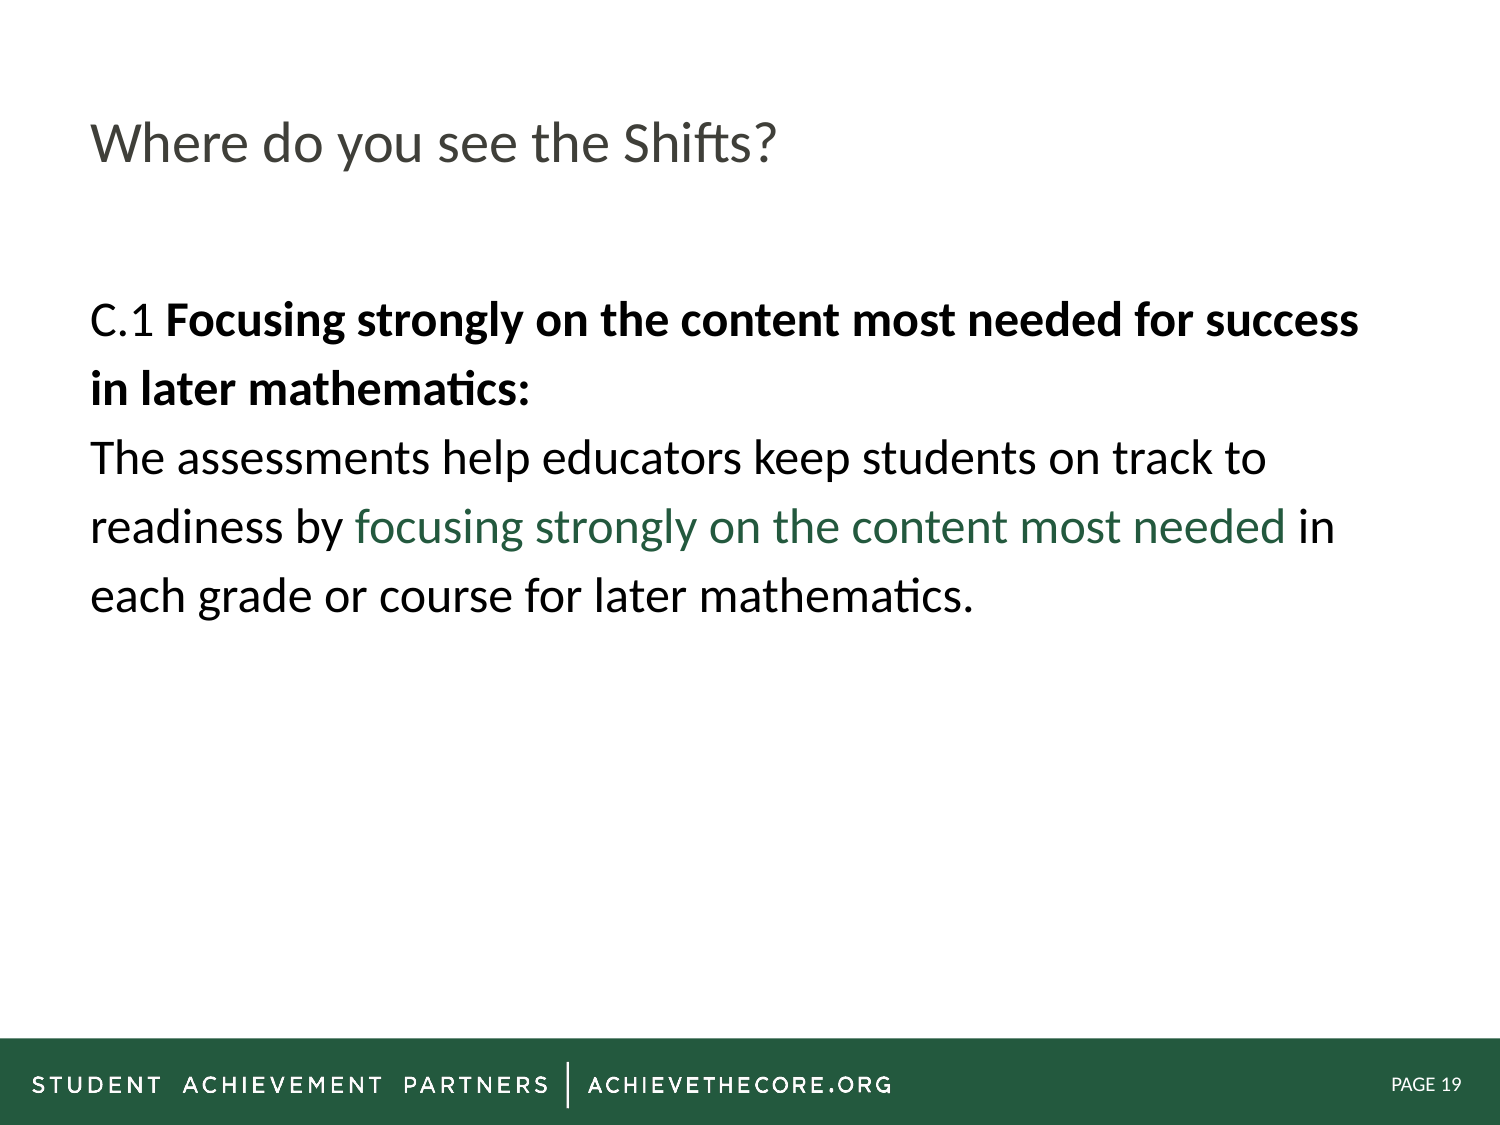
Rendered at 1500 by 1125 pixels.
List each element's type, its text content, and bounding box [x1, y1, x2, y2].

picture [12, 1055, 911, 1112]
list C.1 Focusing strongly on the content most needed for success in later mathematics: The assessments help educators keep students on track to readiness by focusing strongly on the content most needed in each grade or course for later mathematics. [75, 262, 1425, 1005]
title Where do you see the Shifts? [75, 45, 1425, 233]
